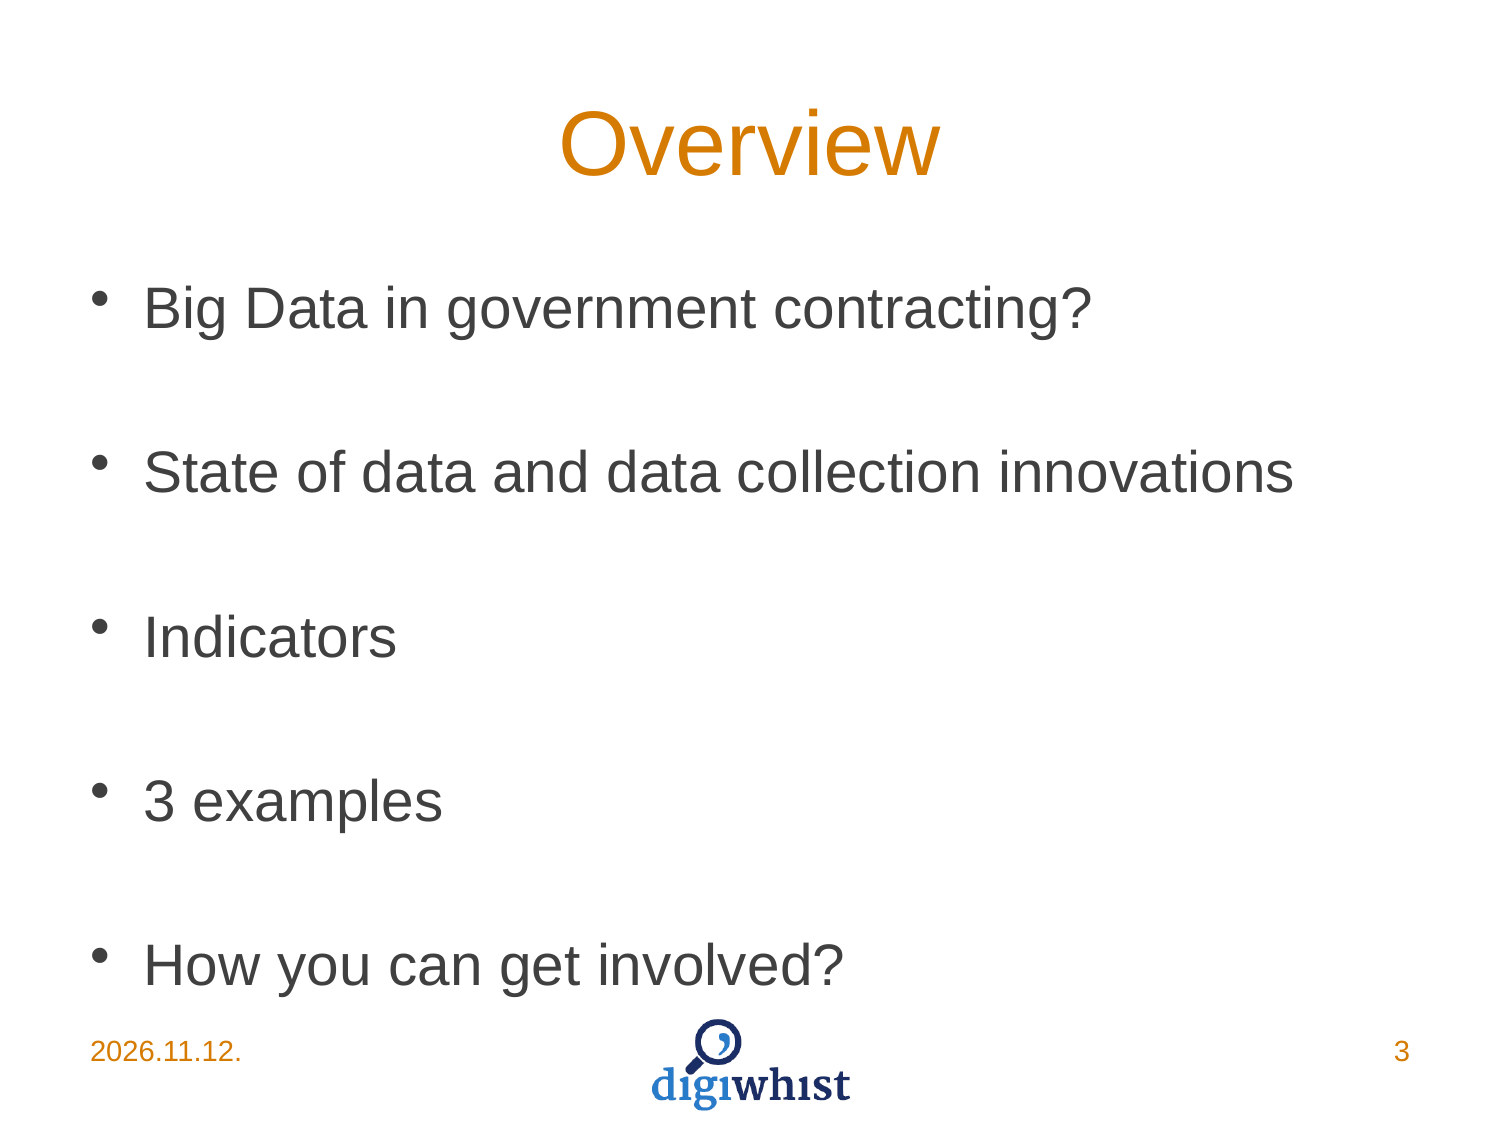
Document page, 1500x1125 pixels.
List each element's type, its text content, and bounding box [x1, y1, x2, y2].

picture [642, 1012, 858, 1115]
slide_number 3 [1074, 1024, 1426, 1103]
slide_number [74, 1024, 426, 1103]
list Big Data in government contracting? State of data and data collection innovations Indicators 3 examples How you can get involved? [75, 262, 1425, 1005]
title Overview [75, 45, 1425, 233]
